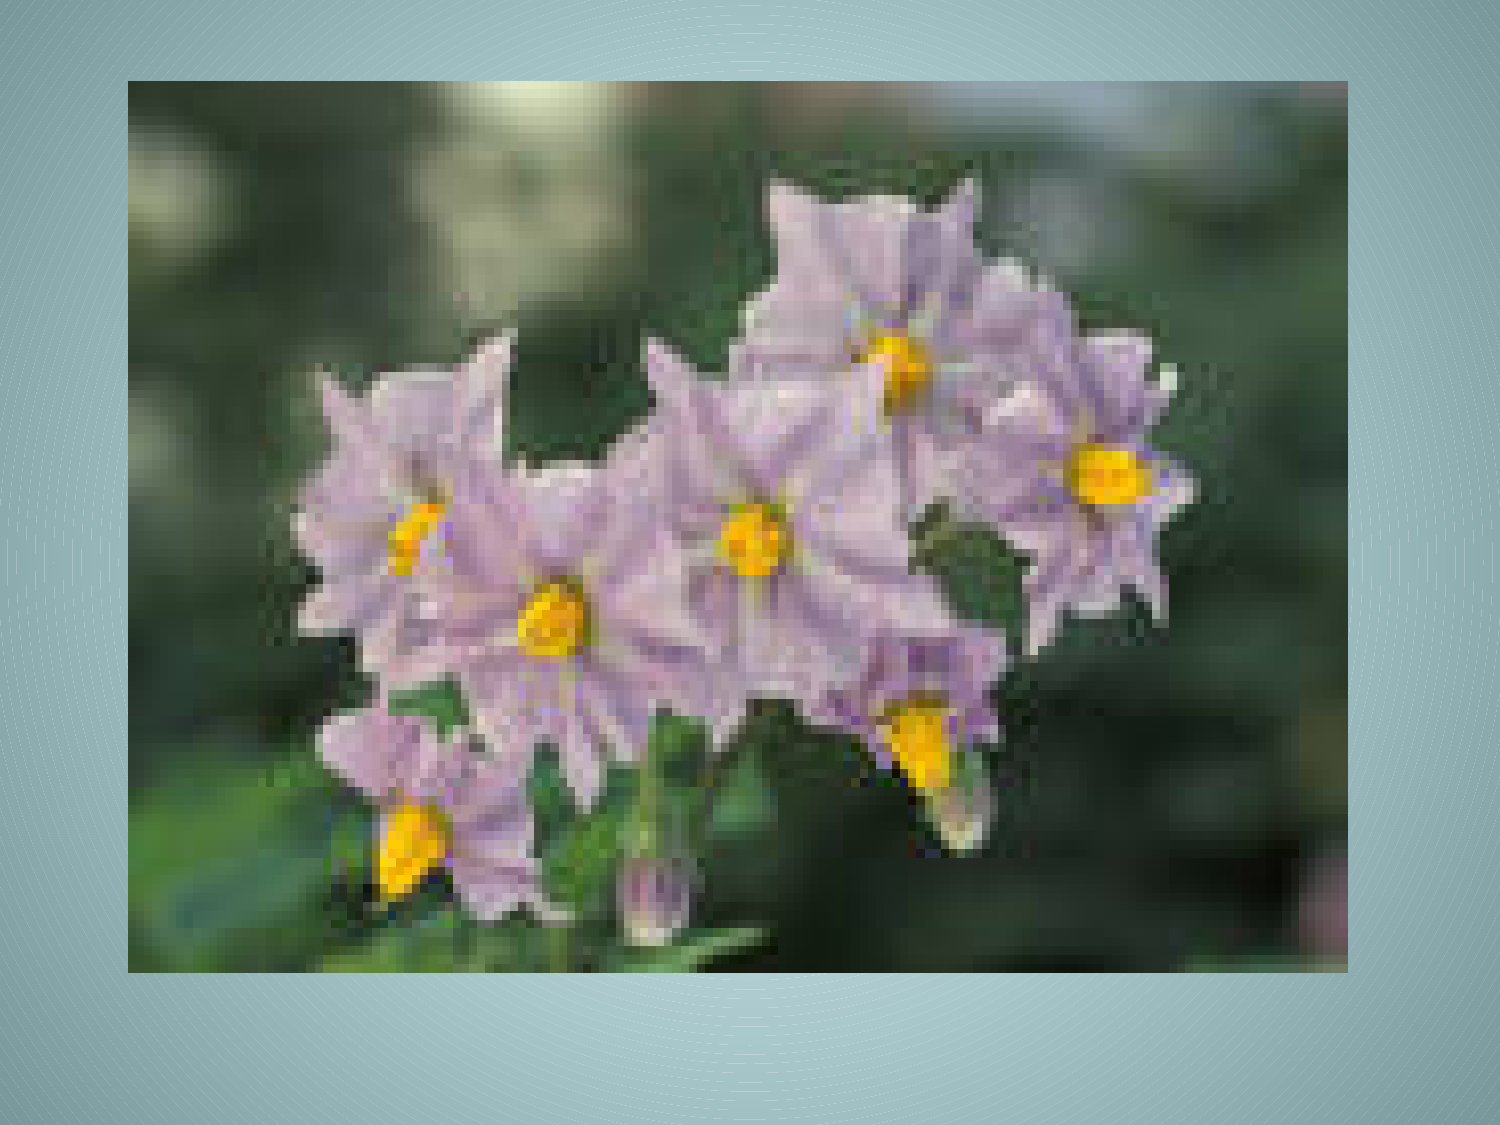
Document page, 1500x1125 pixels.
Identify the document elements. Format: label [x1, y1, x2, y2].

picture [128, 81, 1348, 973]
